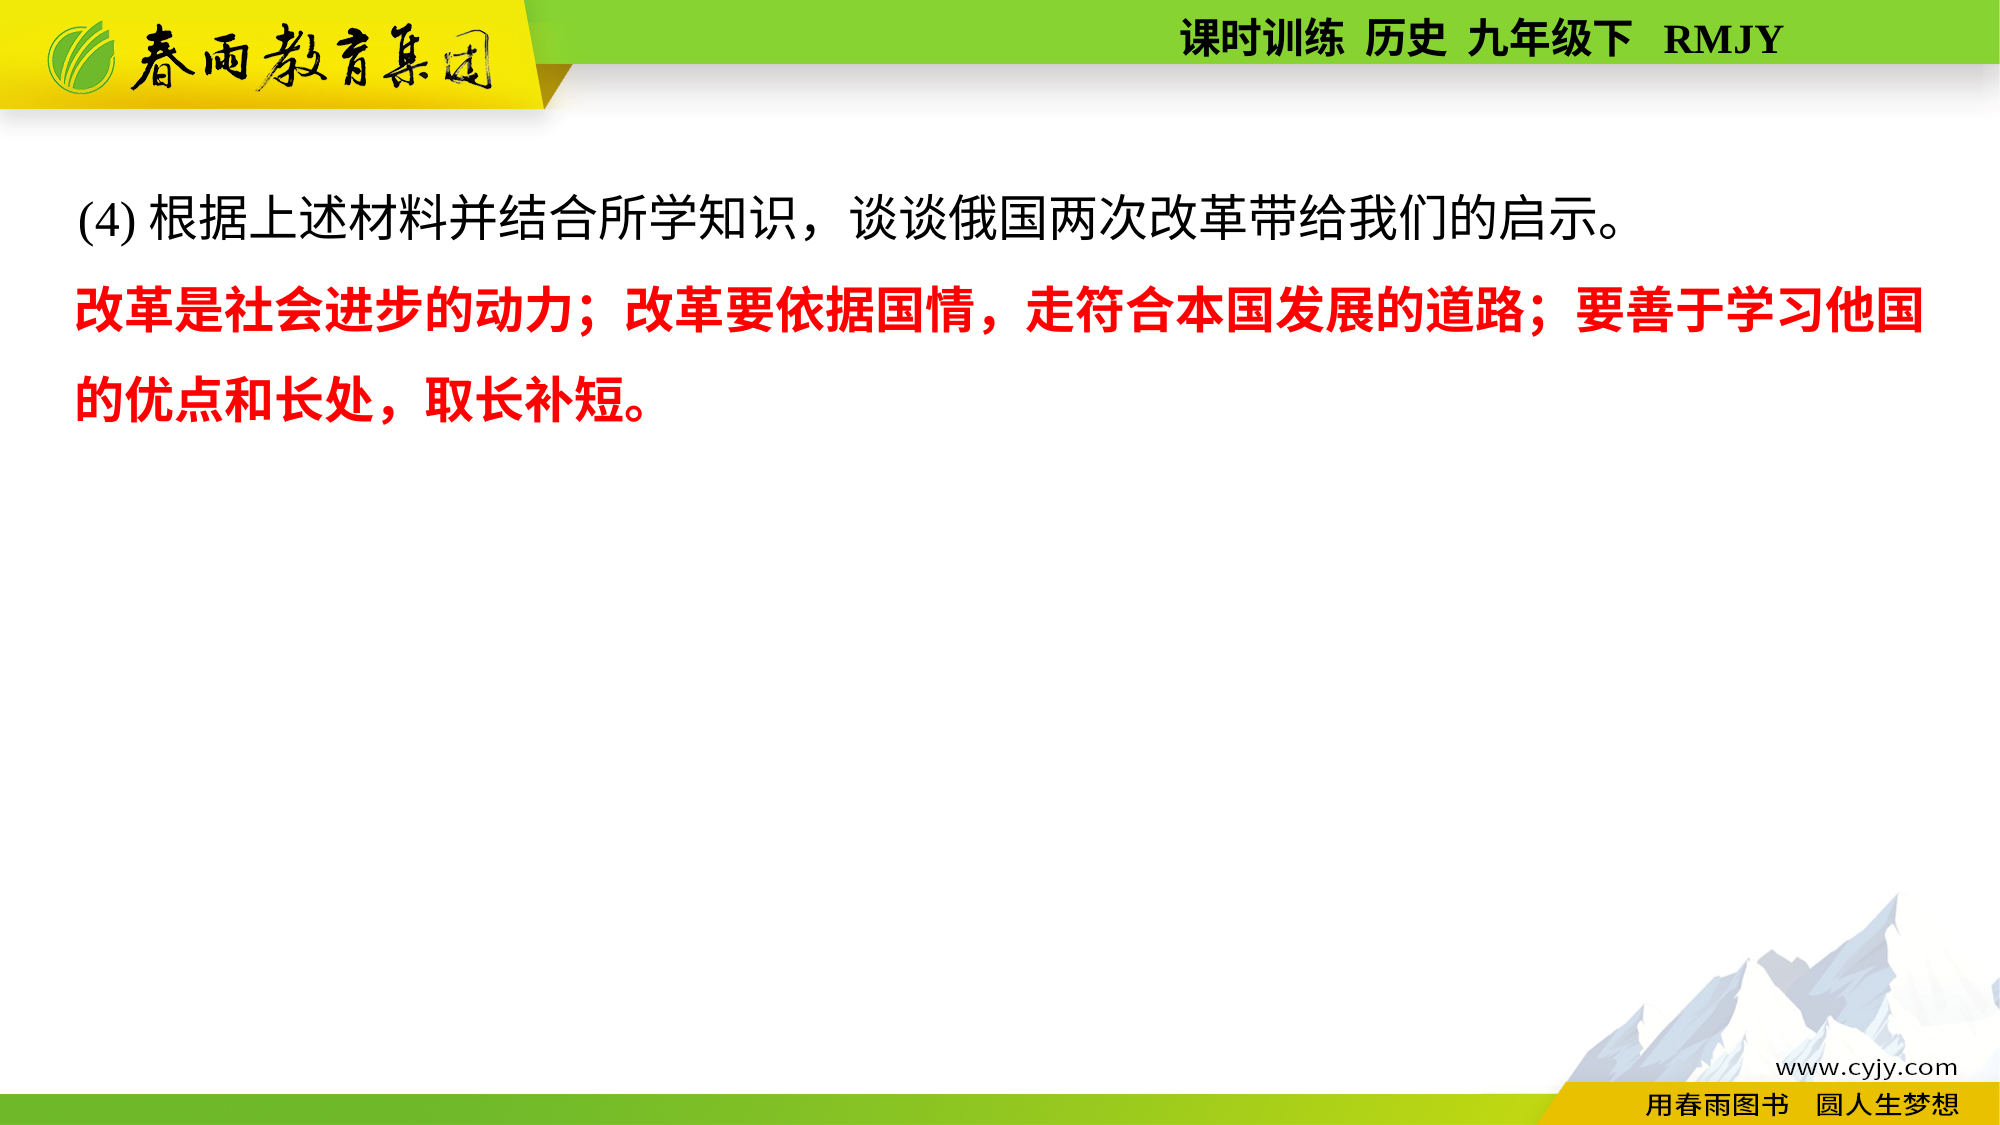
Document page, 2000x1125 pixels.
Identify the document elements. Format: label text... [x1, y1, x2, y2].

text_box (4)根据上述材料并结合所学知识，谈谈俄国两次改革带给我们的启示。 [63, 148, 1948, 240]
picture [0, 0, 2000, 1125]
text_box 改革是社会进步的动力；改革要依据国情，走符合本国发展的道路；要善于学习他国的优点和长处，取长补短。 [60, 240, 1958, 436]
